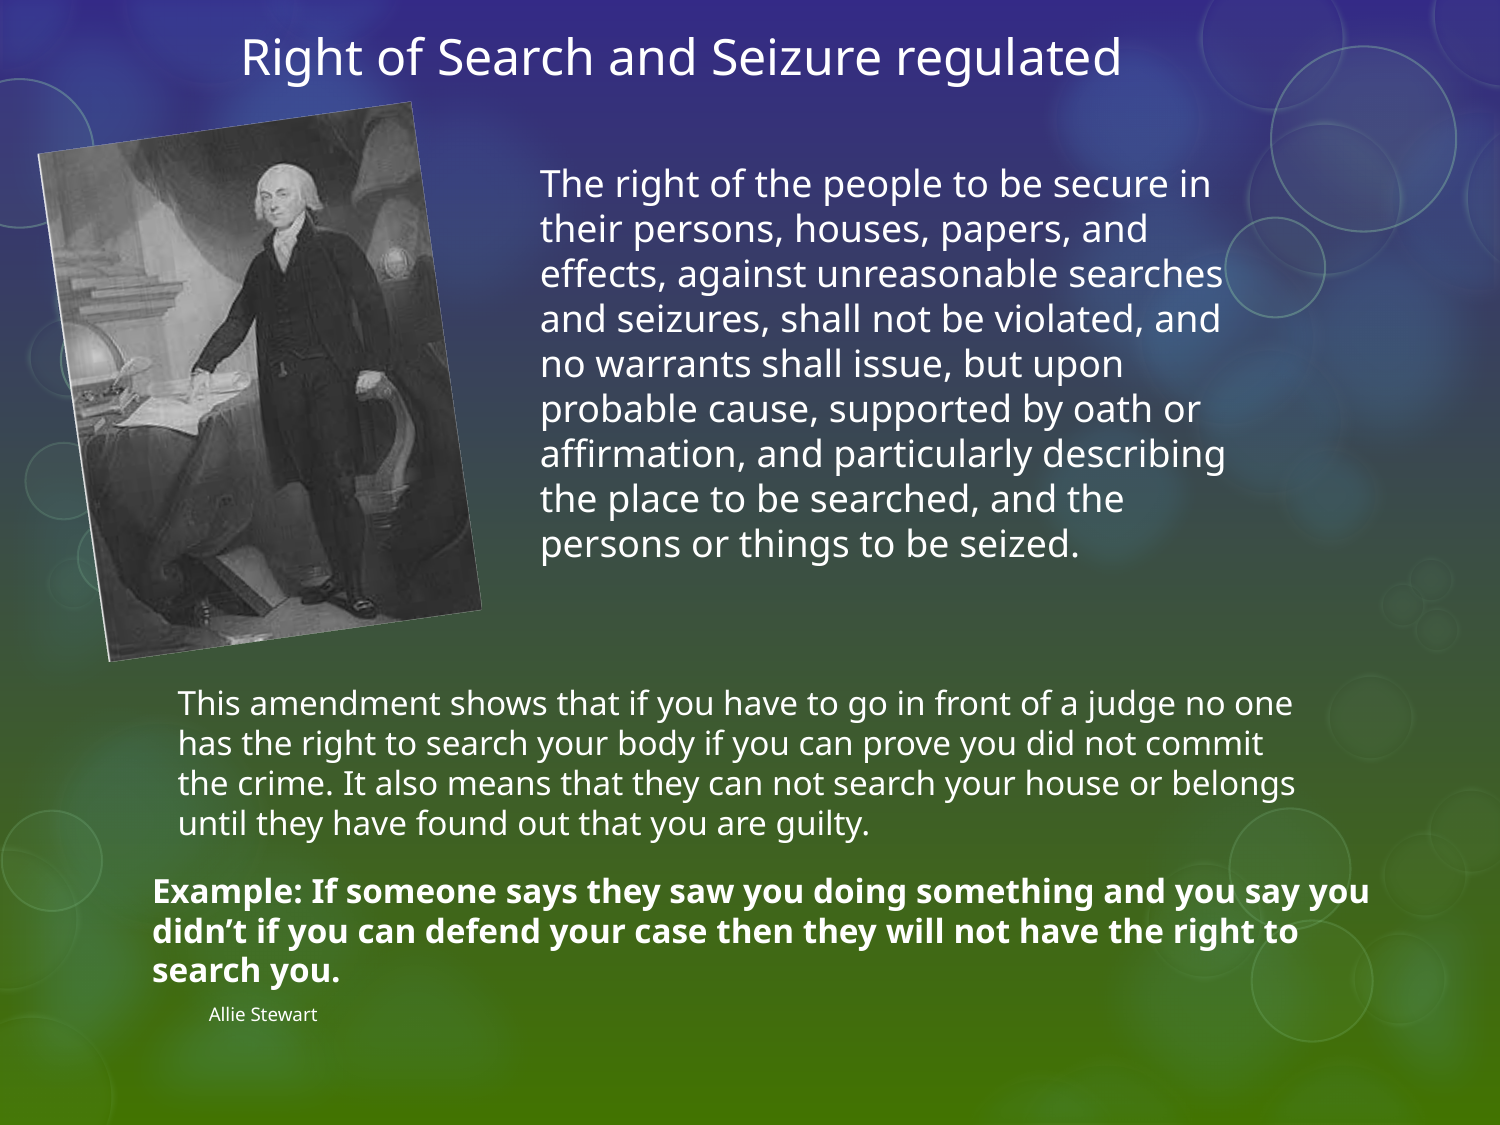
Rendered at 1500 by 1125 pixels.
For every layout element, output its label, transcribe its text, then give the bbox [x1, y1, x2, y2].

title Right of Search and Seizure regulated [225, 2, 1163, 94]
picture [38, 102, 481, 661]
footer Allie Stewart [193, 976, 1056, 1037]
subtitle This amendment shows that if you have to go in front of a judge no one has the right to search your body if you can prove you did not commit the crime. It also means that they can not search your house or belongs until they have found out that you are guilty. [162, 675, 1335, 851]
text_box The right of the people to be secure in their persons, houses, papers, and effects, against unreasonable searches and seizures, shall not be violated, and no warrants shall issue, but upon probable cause, supported by oath or affirmation, and particularly describing the place to be searched, and the persons or things to be seized. [524, 107, 1275, 573]
text_box Example: If someone says they saw you doing something and you say you didn’t if you can defend your case then they will not have the right to search you. [137, 862, 1400, 997]
